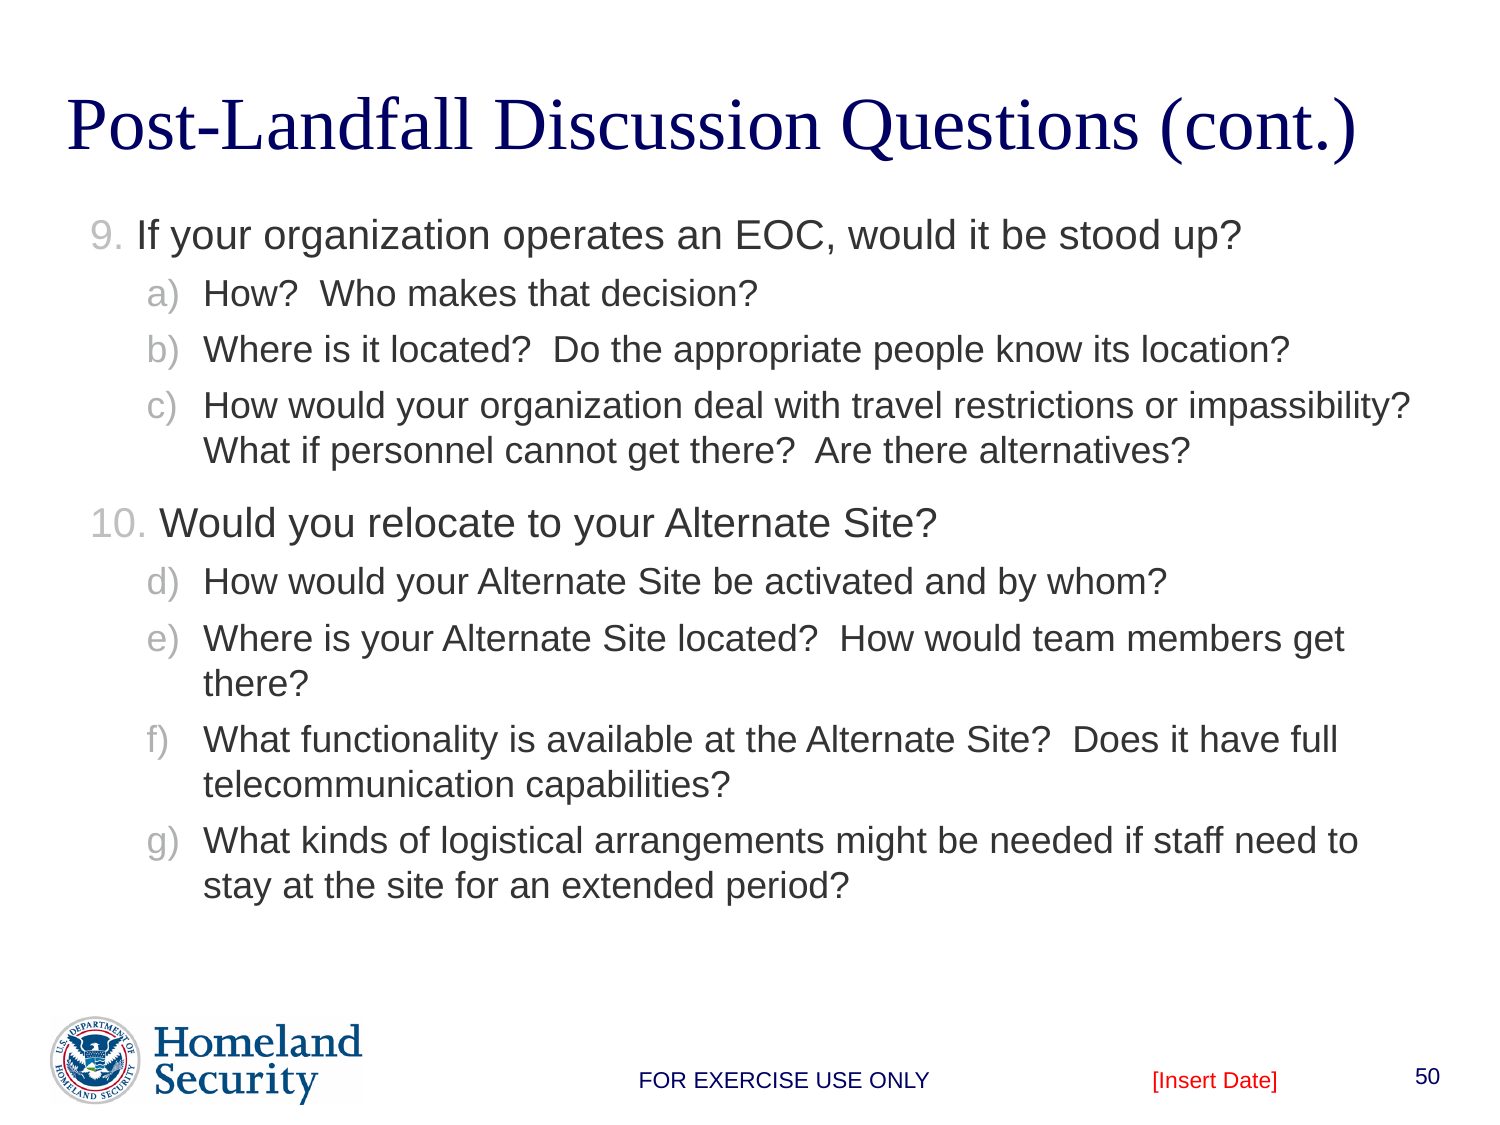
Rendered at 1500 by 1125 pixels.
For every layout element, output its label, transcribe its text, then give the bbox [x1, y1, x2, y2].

list 9. If your organization operates an EOC, would it be stood up? How? Who makes that decision? Where is it located? Do the appropriate people know its location? How would your organization deal with travel restrictions or impassibility? What if personnel cannot get there? Are there alternatives? 10. Would you relocate to your Alternate Site? How would your Alternate Site be activated and by whom? Where is your Alternate Site located? How would team members get there? What functionality is available at the Alternate Site? Does it have full telecommunication capabilities? What kinds of logistical arrangements might be needed if staff need to stay at the site for an extended period? [75, 200, 1450, 968]
slide_number 50 [1399, 1053, 1476, 1097]
picture [50, 1016, 363, 1105]
title Post-Landfall Discussion Questions (cont.) [51, 0, 1388, 173]
